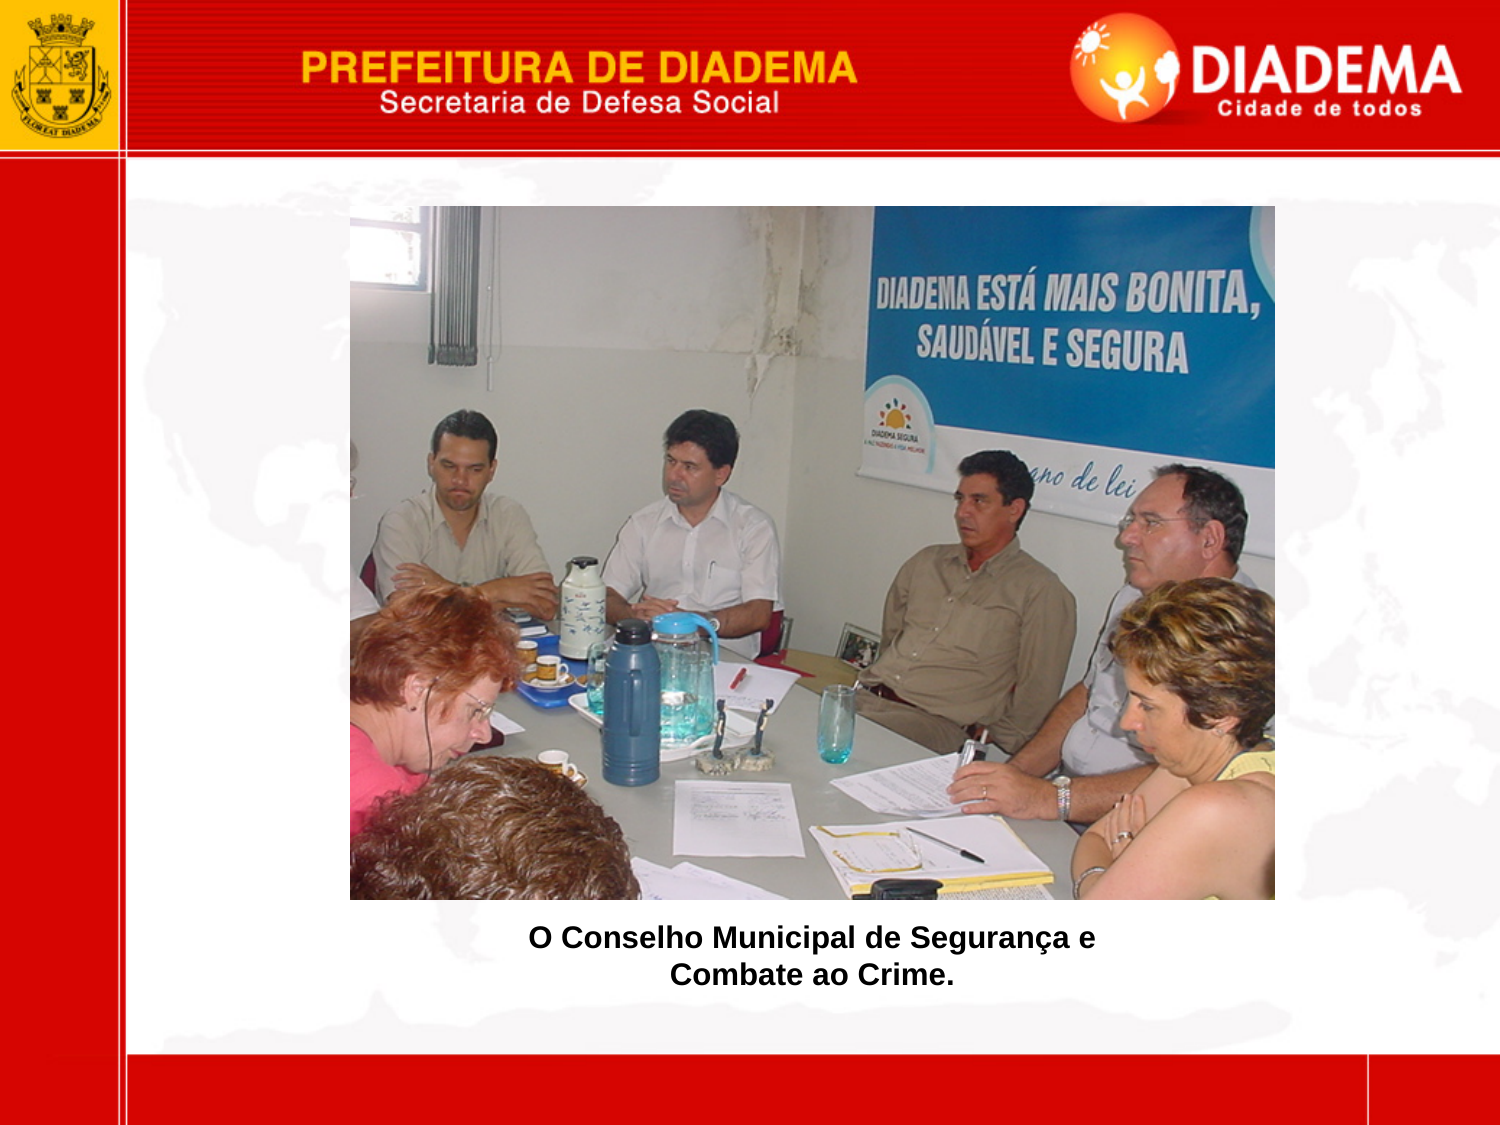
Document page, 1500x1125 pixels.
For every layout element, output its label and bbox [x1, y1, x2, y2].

picture [0, 0, 1500, 1125]
text_box [349, 206, 1276, 1001]
